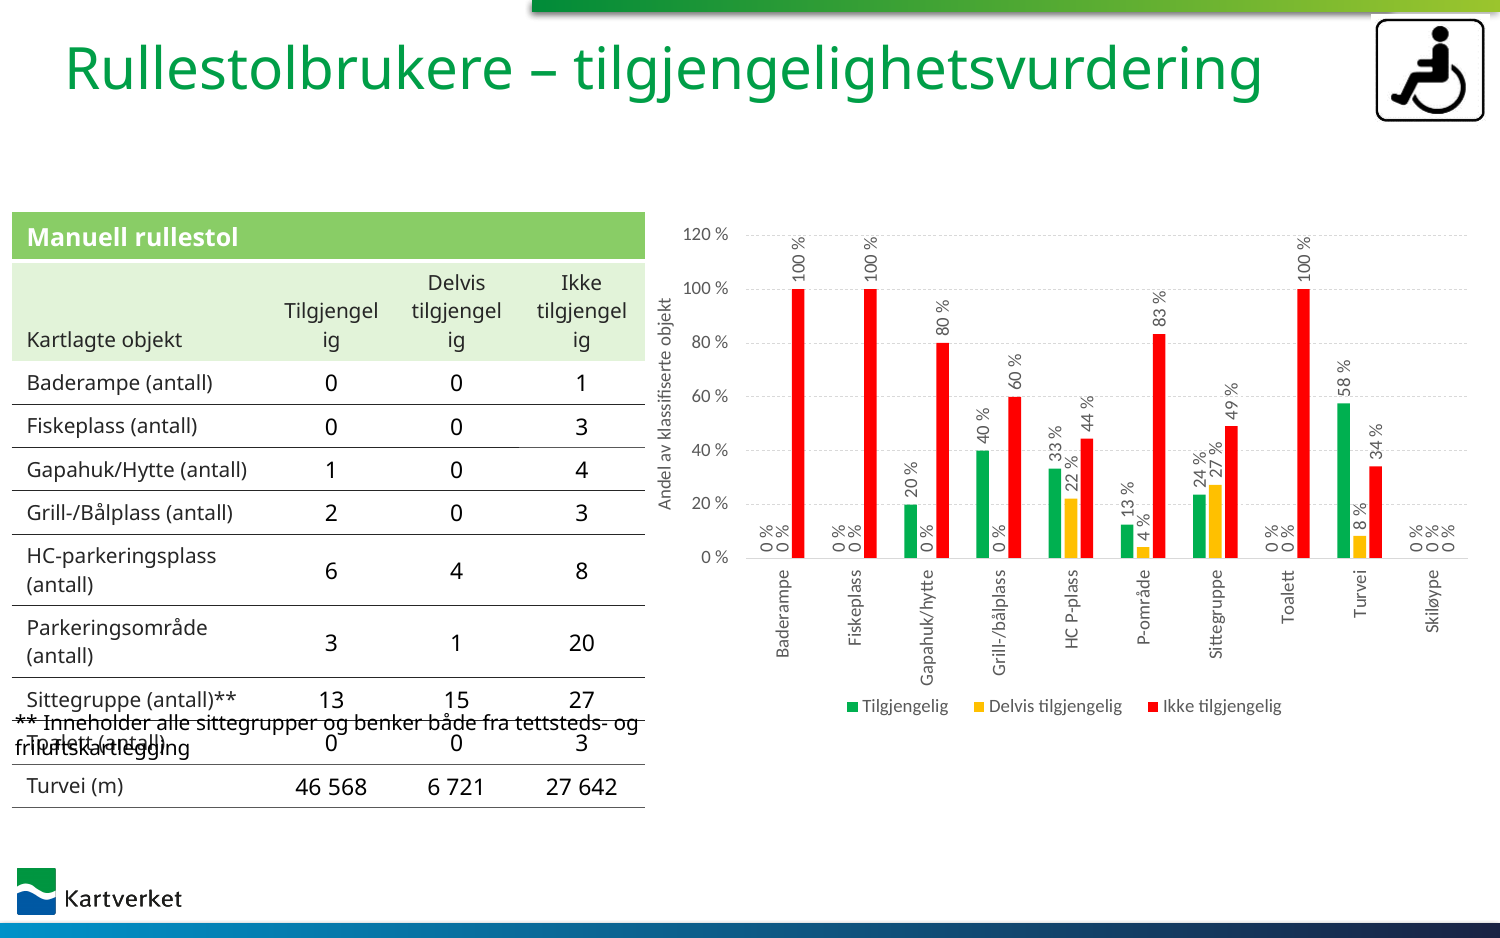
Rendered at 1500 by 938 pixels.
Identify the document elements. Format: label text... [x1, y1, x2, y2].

table_cell Sittegruppe (antall)** [12, 678, 269, 702]
table_cell Delvis tilgjengelig [394, 263, 519, 361]
table_cell 27 642 [519, 768, 645, 807]
table_cell Ikke tilgjengelig [519, 263, 638, 361]
picture [643, 218, 1480, 728]
table_cell 15 [394, 678, 519, 702]
table_cell 0 [394, 448, 519, 490]
table_cell 13 [269, 678, 394, 702]
table_cell Turvei (m) [12, 768, 269, 807]
table_cell 0 [394, 361, 519, 404]
table_cell 4 [394, 535, 519, 605]
table_cell 27 [519, 678, 638, 702]
table_cell HC-parkeringsplass (antall) [12, 535, 269, 605]
table_cell 1 [269, 448, 394, 490]
table_cell 20 [519, 606, 638, 677]
table_cell 1 [519, 361, 638, 404]
table_cell 3 [519, 405, 638, 447]
table_cell Baderampe (antall) [12, 361, 269, 404]
table_cell Kartlagte objekt [12, 263, 269, 361]
table_cell Grill-/Bålplass (antall) [12, 491, 269, 534]
table_cell 0 [269, 405, 394, 447]
table_cell 3 [269, 606, 394, 677]
picture [1371, 13, 1491, 127]
table_cell 8 [519, 535, 638, 605]
text_box ** Inneholder alle sittegrupper og benker både fra tettsteds- og friluftskartlegging [0, 702, 745, 768]
table_cell Gapahuk/Hytte (antall) [12, 448, 269, 490]
table_cell Parkeringsområde (antall) [12, 606, 269, 677]
table_cell 0 [269, 361, 394, 404]
table_cell 2 [269, 491, 394, 534]
table_cell 0 [394, 491, 519, 534]
table_cell 1 [394, 606, 519, 677]
table_header Manuell rullestol [12, 212, 645, 259]
table_cell 0 [394, 405, 519, 447]
table_cell Tilgjengelig [269, 263, 394, 361]
table_cell 6 721 [394, 768, 519, 807]
table_cell 46 568 [269, 768, 394, 807]
table_cell 4 [519, 448, 638, 490]
table_cell 6 [269, 535, 394, 605]
table_cell Fiskeplass (antall) [12, 405, 269, 447]
text_box Rullestolbrukere – tilgjengelighetsvurdering [49, 12, 1372, 109]
table_cell 3 [519, 491, 638, 534]
